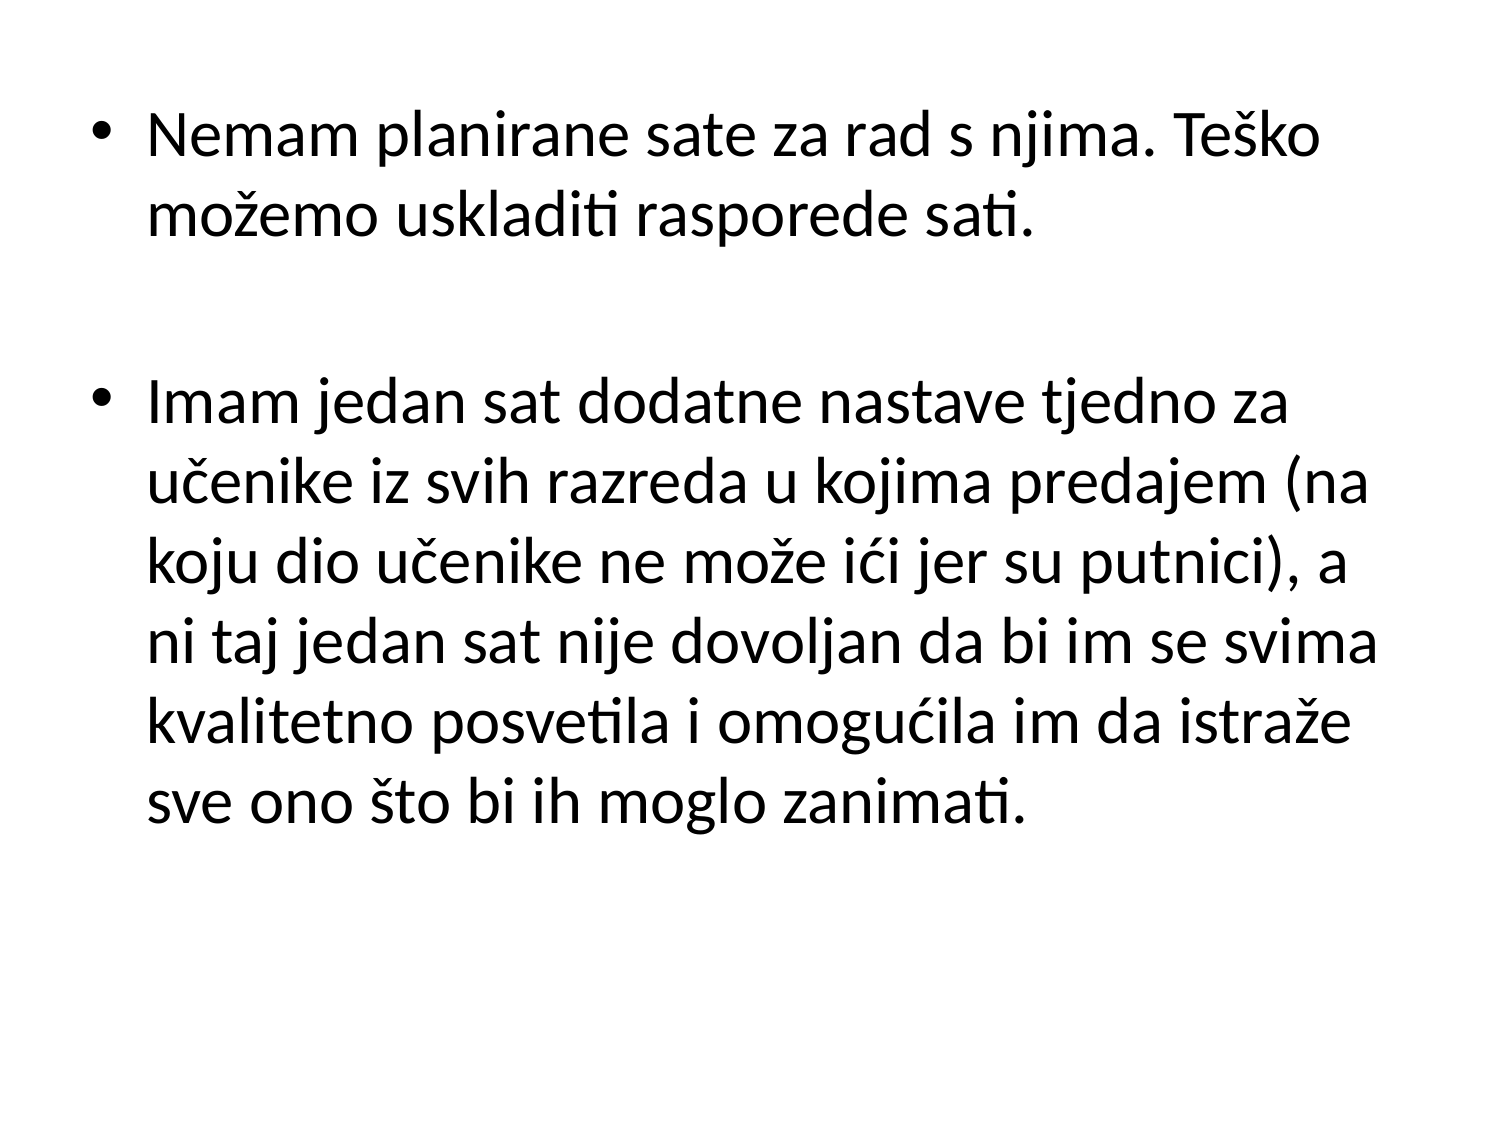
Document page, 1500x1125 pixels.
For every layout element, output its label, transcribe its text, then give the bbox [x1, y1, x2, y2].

list Nemam planirane sate za rad s njima. Teško možemo uskladiti rasporede sati. Imam jedan sat dodatne nastave tjedno za učenike iz svih razreda u kojima predajem (na koju dio učenike ne može ići jer su putnici), a ni taj jedan sat nije dovoljan da bi im se svima kvalitetno posvetila i omogućila im da istraže sve ono što bi ih moglo zanimati. [75, 82, 1425, 1067]
